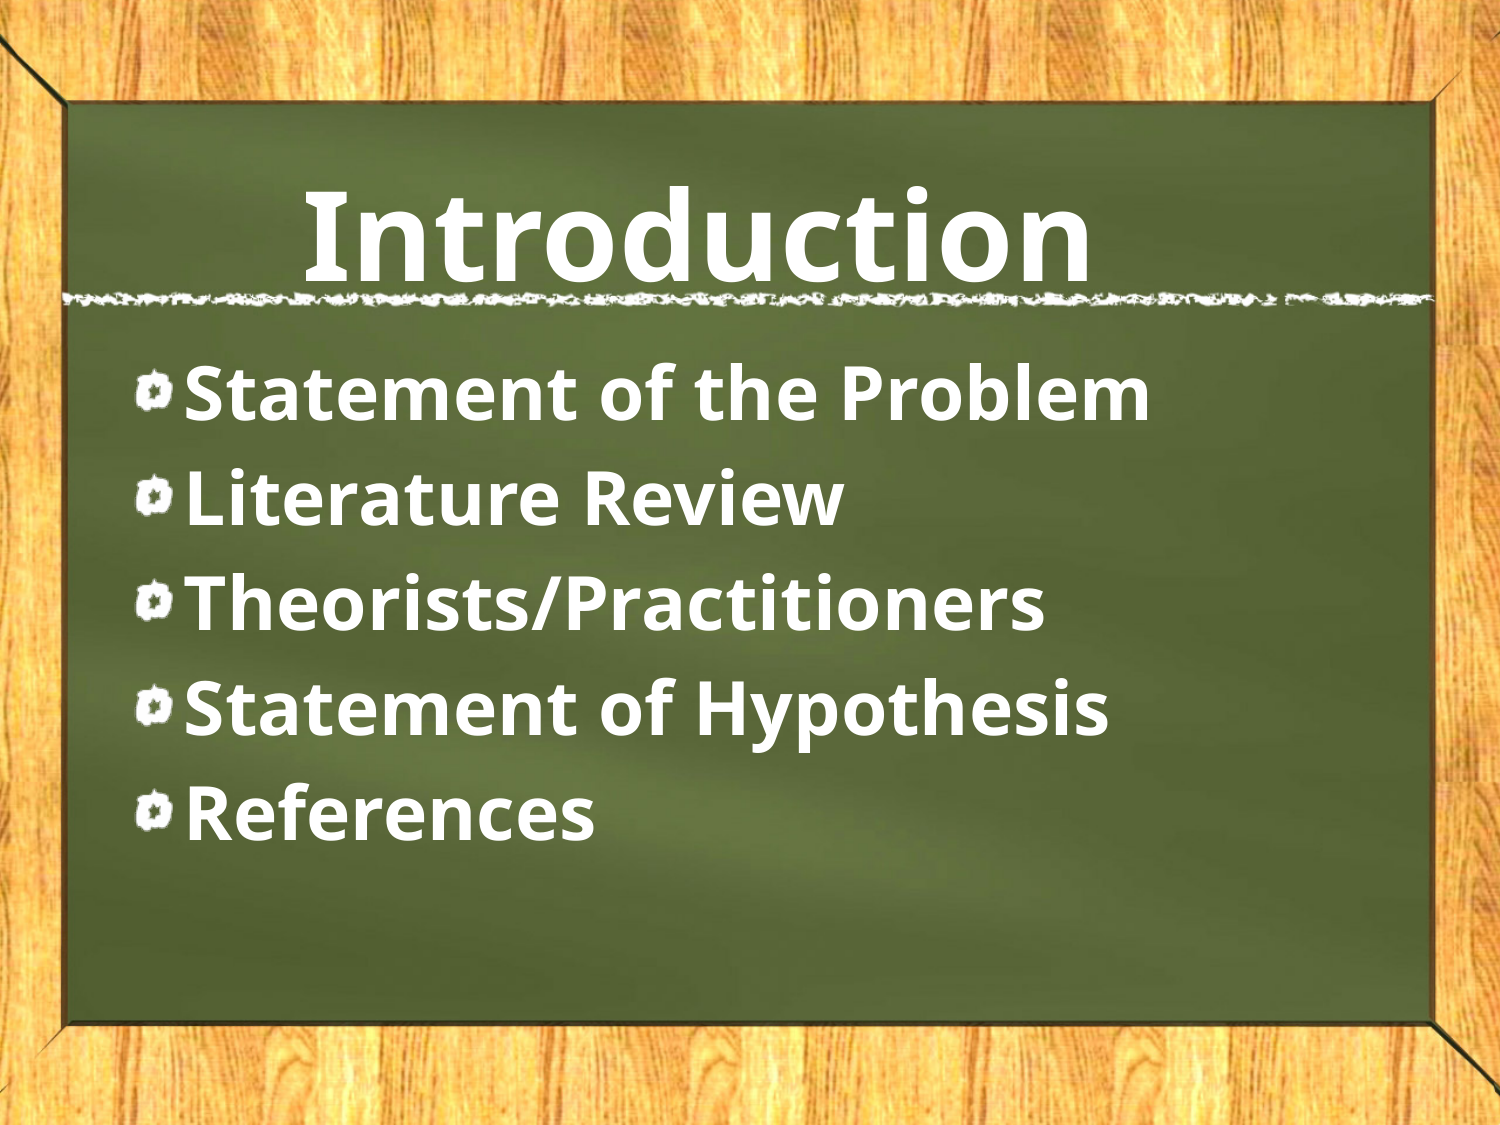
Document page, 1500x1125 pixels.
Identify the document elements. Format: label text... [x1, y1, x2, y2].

picture [0, 0, 1500, 1125]
list Statement of the Problem Literature Review Theorists/Practitioners Statement of Hypothesis References [112, 337, 1388, 1013]
title Introduction [112, 137, 1288, 326]
